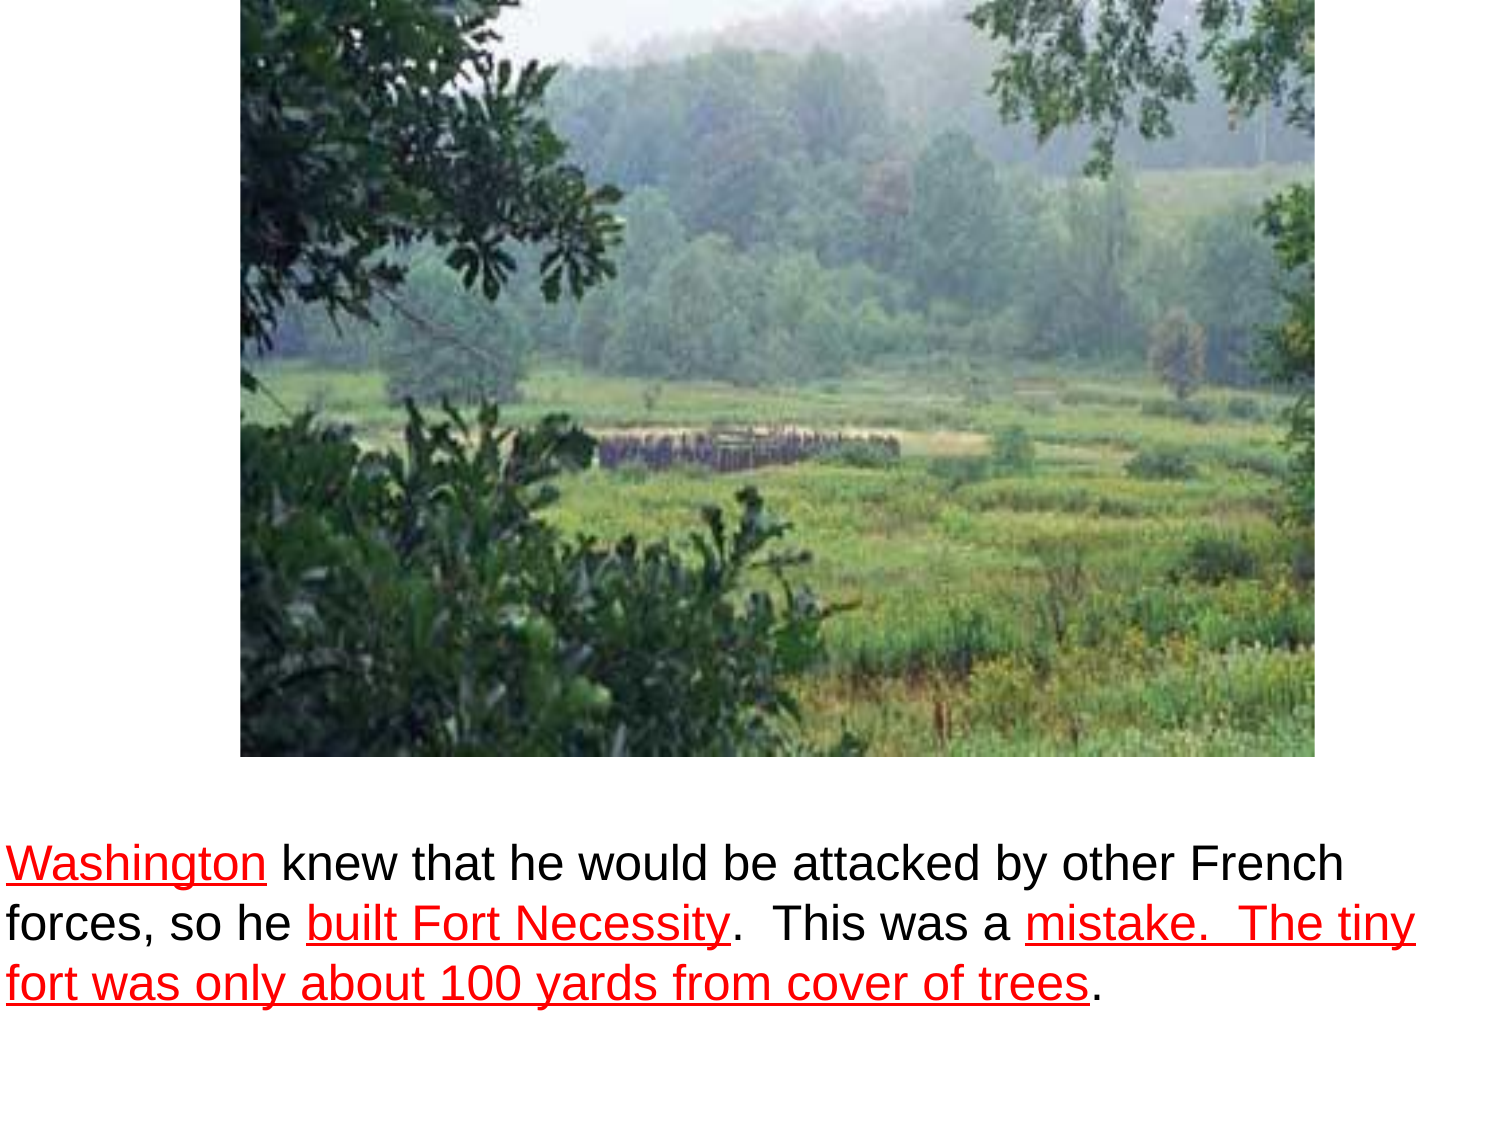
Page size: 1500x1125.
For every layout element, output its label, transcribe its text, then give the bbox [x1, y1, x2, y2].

text_box Washington knew that he would be attacked by other French forces, so he built Fort Necessity. This was a mistake. The tiny fort was only about 100 yards from cover of trees. [0, 824, 1490, 1050]
text_box [240, 0, 1315, 757]
